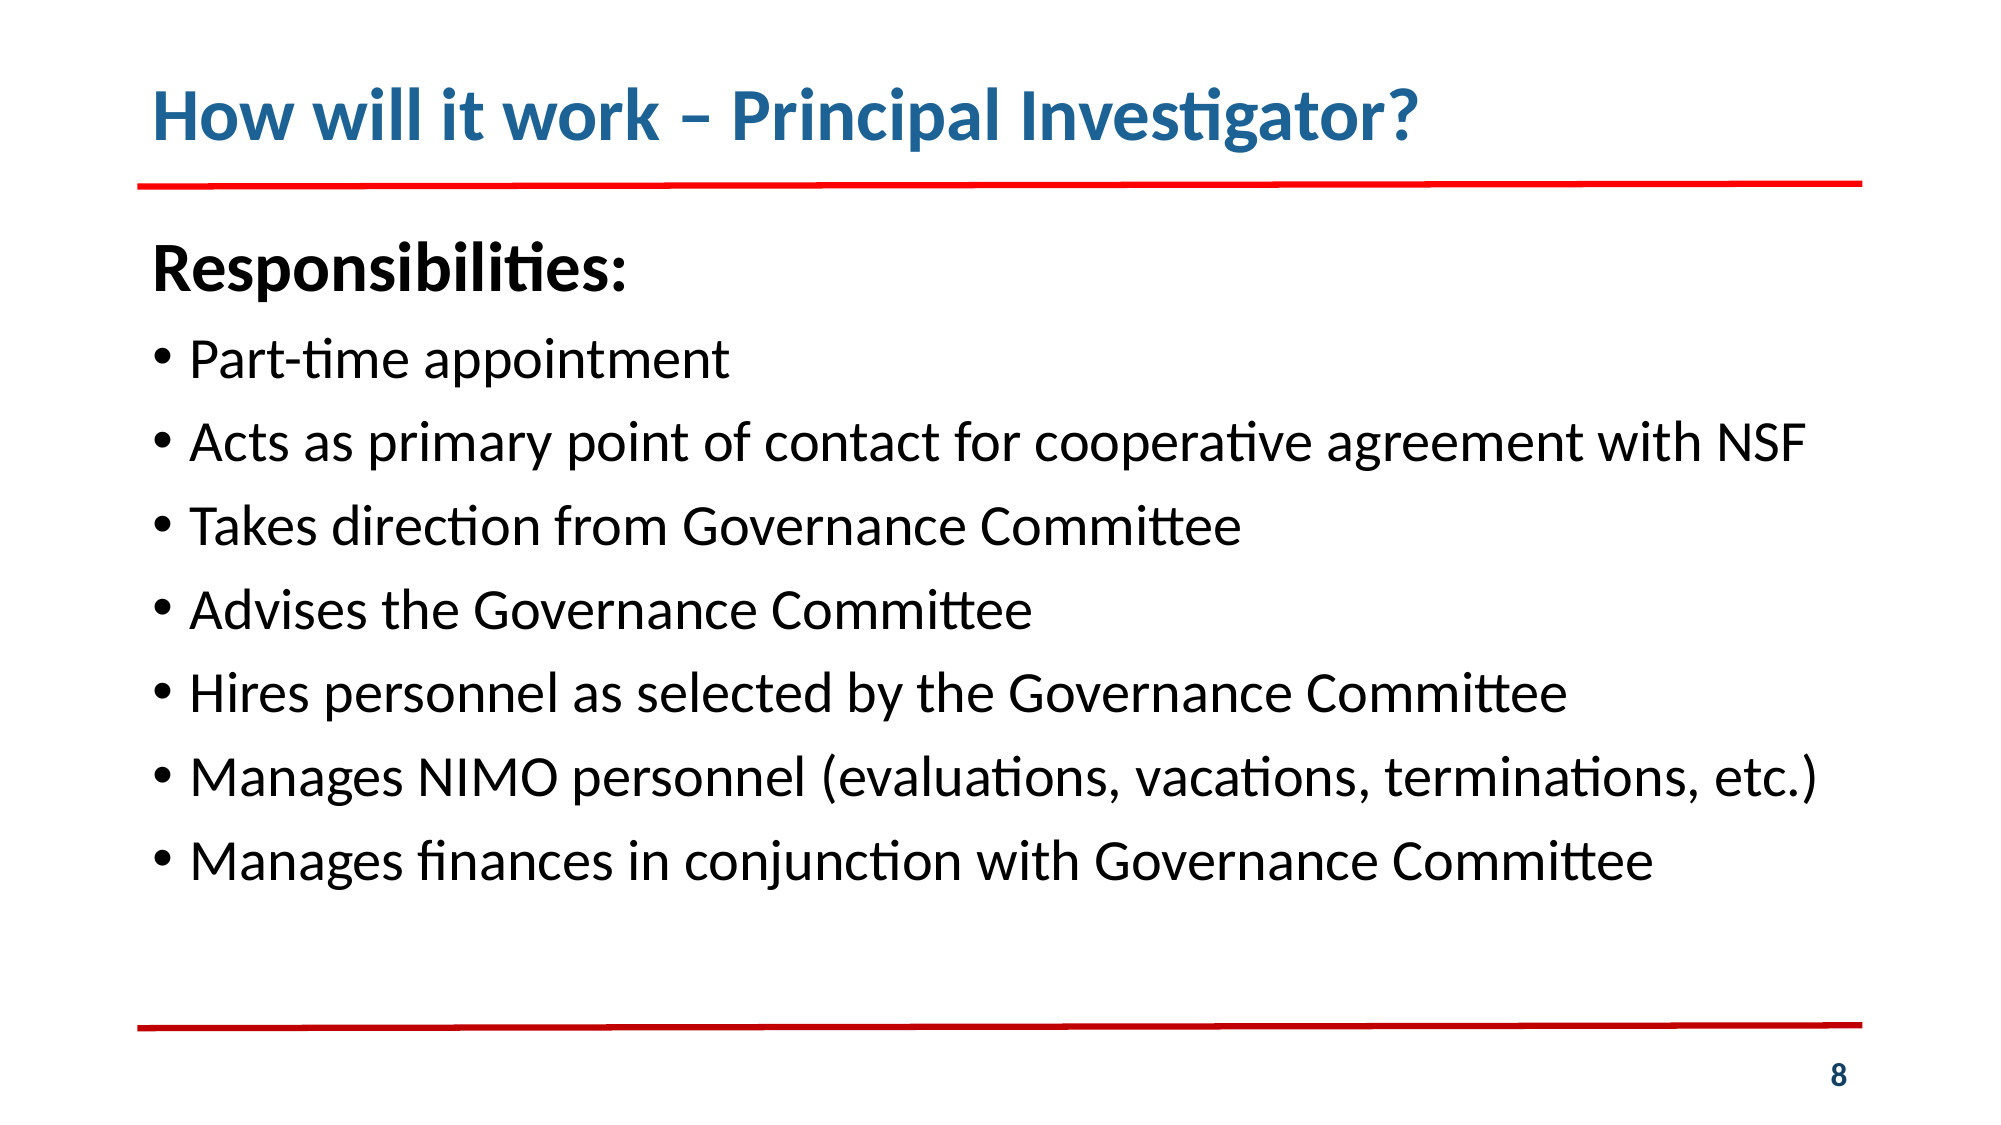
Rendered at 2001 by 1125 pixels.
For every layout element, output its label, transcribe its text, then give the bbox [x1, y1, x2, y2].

title How will it work – Principal Investigator? [137, 59, 1863, 172]
list Responsibilities: Part-time appointment Acts as primary point of contact for cooperative agreement with NSF Takes direction from Governance Committee Advises the Governance Committee Hires personnel as selected by the Governance Committee Manages NIMO personnel (evaluations, vacations, terminations, etc.) Manages finances in conjunction with Governance Committee [137, 223, 1863, 1014]
slide_number 8 [1412, 1042, 1863, 1103]
